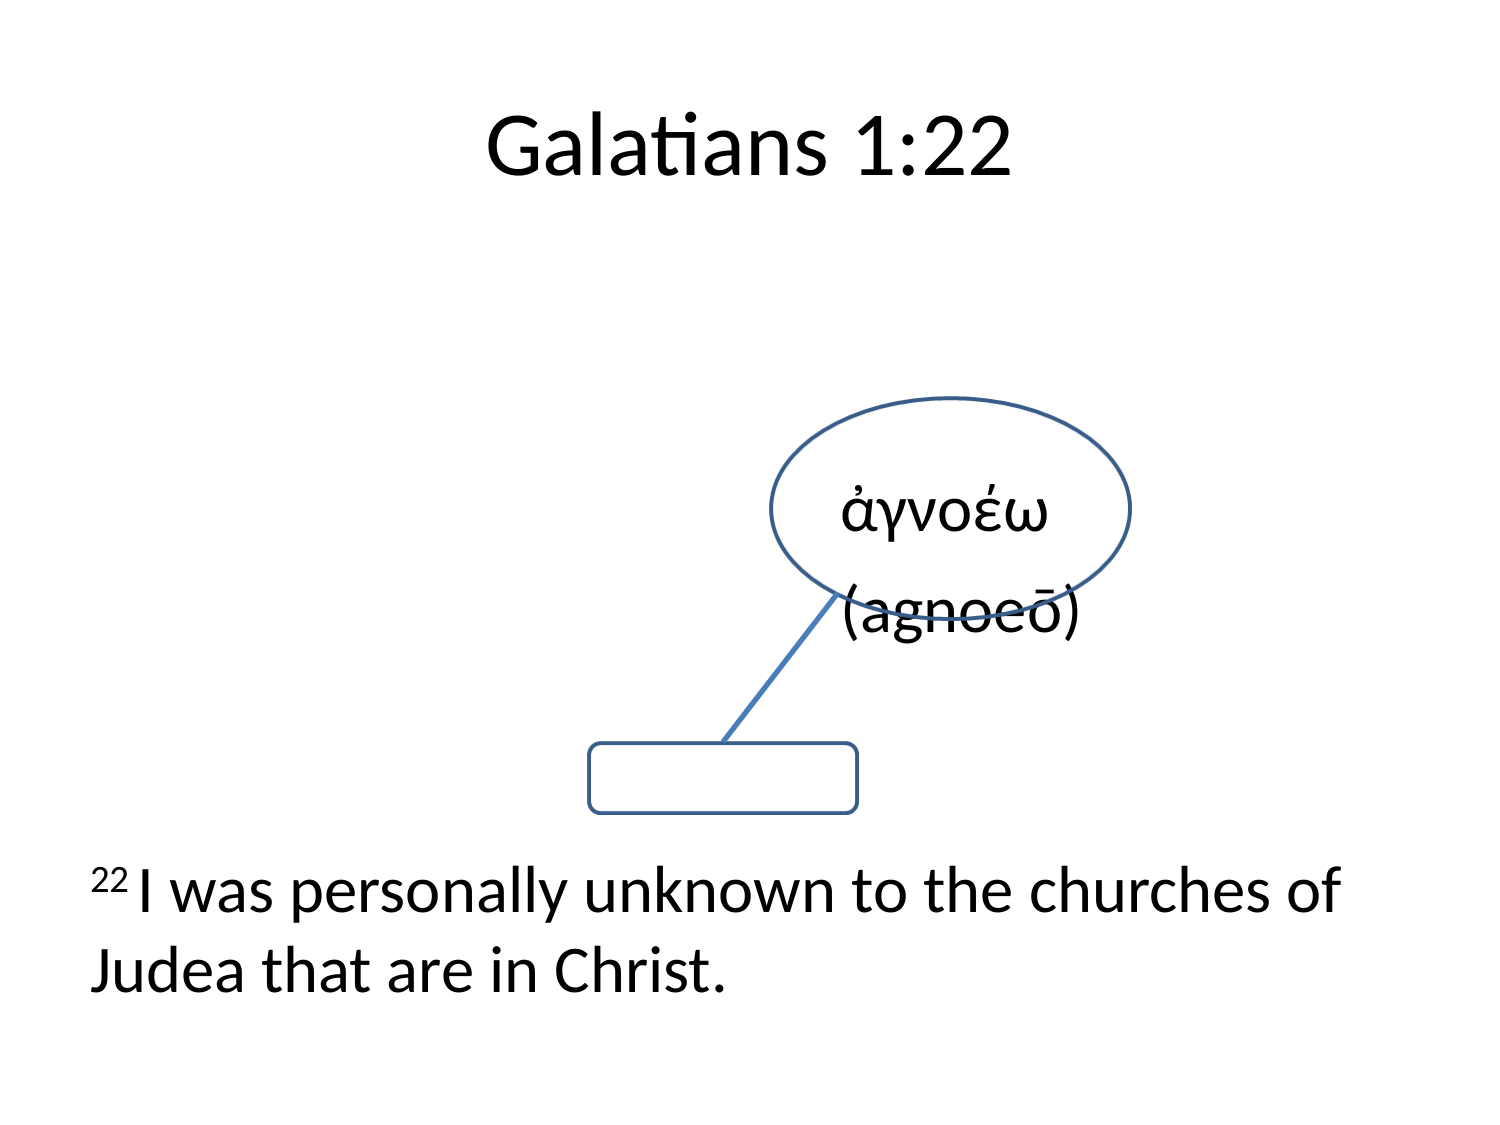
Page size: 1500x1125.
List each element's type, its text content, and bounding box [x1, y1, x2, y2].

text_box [722, 593, 838, 743]
list ἀγνοέω (agnoeō) 22 I was personally unknown to the churches of Judea that are in Christ. [75, 262, 1425, 1005]
title Galatians 1:22 [75, 45, 1425, 233]
picture [769, 396, 1132, 621]
picture [587, 741, 859, 816]
